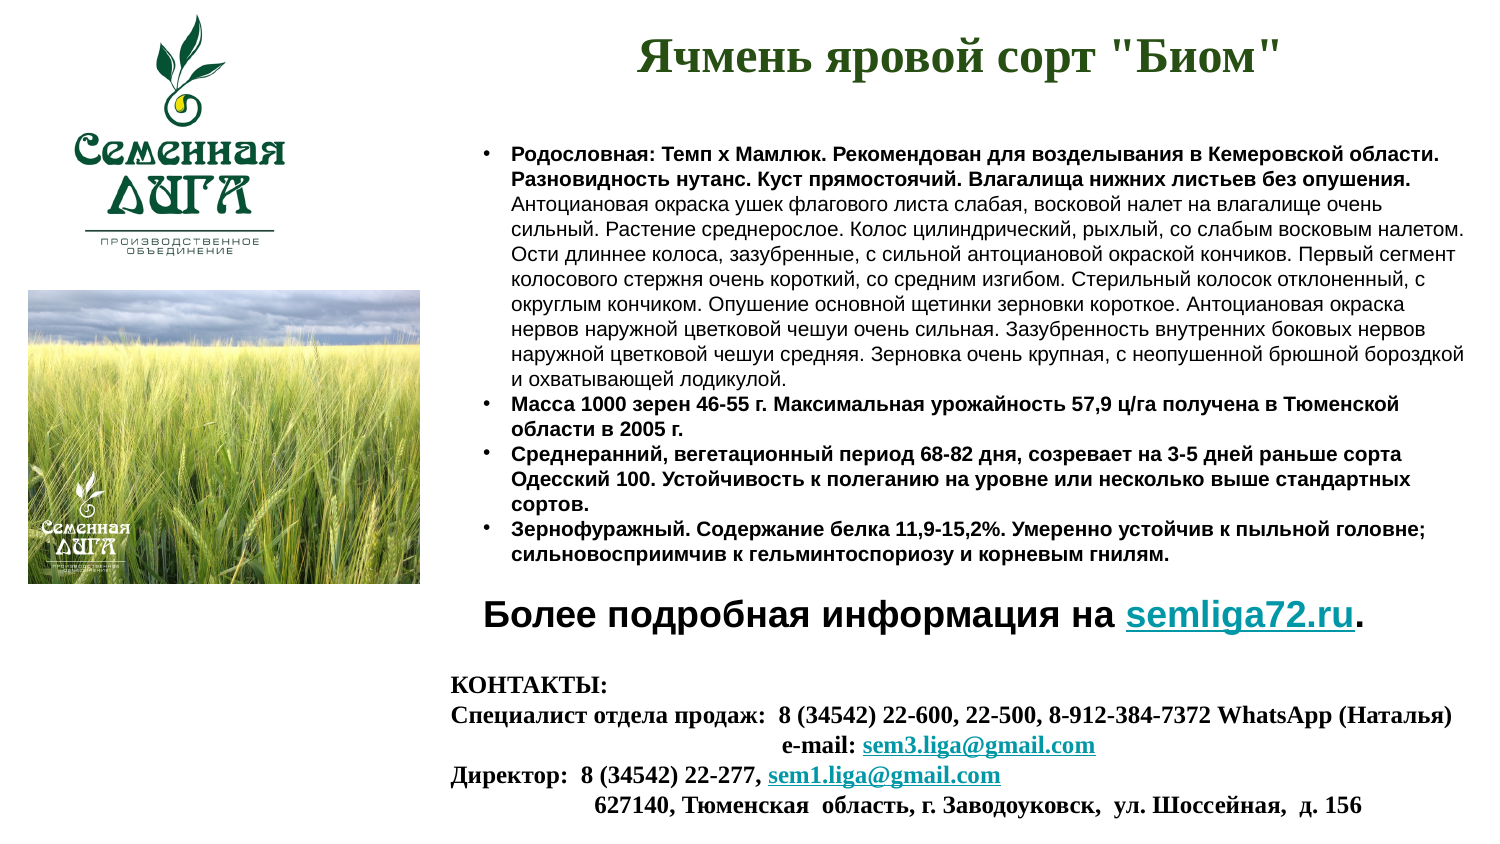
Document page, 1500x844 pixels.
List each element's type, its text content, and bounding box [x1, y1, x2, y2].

text_box КОНТАКТЫ: Специалист отдела продаж: 8 (34542) 22-600, 22-500, 8-912-384-7372 WhatsApp (Наталья) e-mail: sem3.liga@gmail.com Директор: 8 (34542) 22-277, sem1.liga@gmail.com 627140, Тюменская область, г. Заводоуковск, ул. Шоссейная, д. 156 [423, 653, 1500, 826]
picture [28, 290, 421, 585]
text_box Ячмень яровой сорт "Биом" [438, 7, 1483, 125]
text_box Родословная: Темп х Мамлюк. Рекомендован для возделывания в Кемеровской области. Разновидность нутанс. Куст прямостоячий. Влагалища нижних листьев без опушения. Антоциановая окраска ушек флагового листа слабая, восковой налет на влагалище очень сильный. Растение среднерослое. Колос цилиндрический, рыхлый, со слабым восковым налетом. Ости длиннее колоса, зазубренные, с сильной антоциановой окраской кончиков. Первый сегмент колосового стержня очень короткий, со средним изгибом. Стерильный колосок отклоненный, с округлым кончиком. Опушение основной щетинки зерновки короткое. Антоциановая окраска нервов наружной цветковой чешуи очень сильная. Зазубренность внутренних боковых нервов наружной цветковой чешуи средняя. Зерновка очень крупная, с неопушенной брюшной бороздкой и охватывающей лодикулой. Масса 1000 зерен 46-55 г. Максимальная урожайность 57,9 ц/га получена в Тюменской области в 2005 г. Среднеранний, вегетационный период 68-82 дня, созревает на 3-5 дней раньше сорта Одесский 100. Устойчивость к полеганию на уровне или несколько выше стандартных сортов. Зернофуражный. Содержание белка 11,9-15,2%. Умеренно устойчив к пыльной головне; сильновосприимчив к гельминтоспориозу и корневым гнилям. Более подробная информация на semliga72.ru. [393, 125, 1483, 599]
picture [73, 6, 285, 262]
